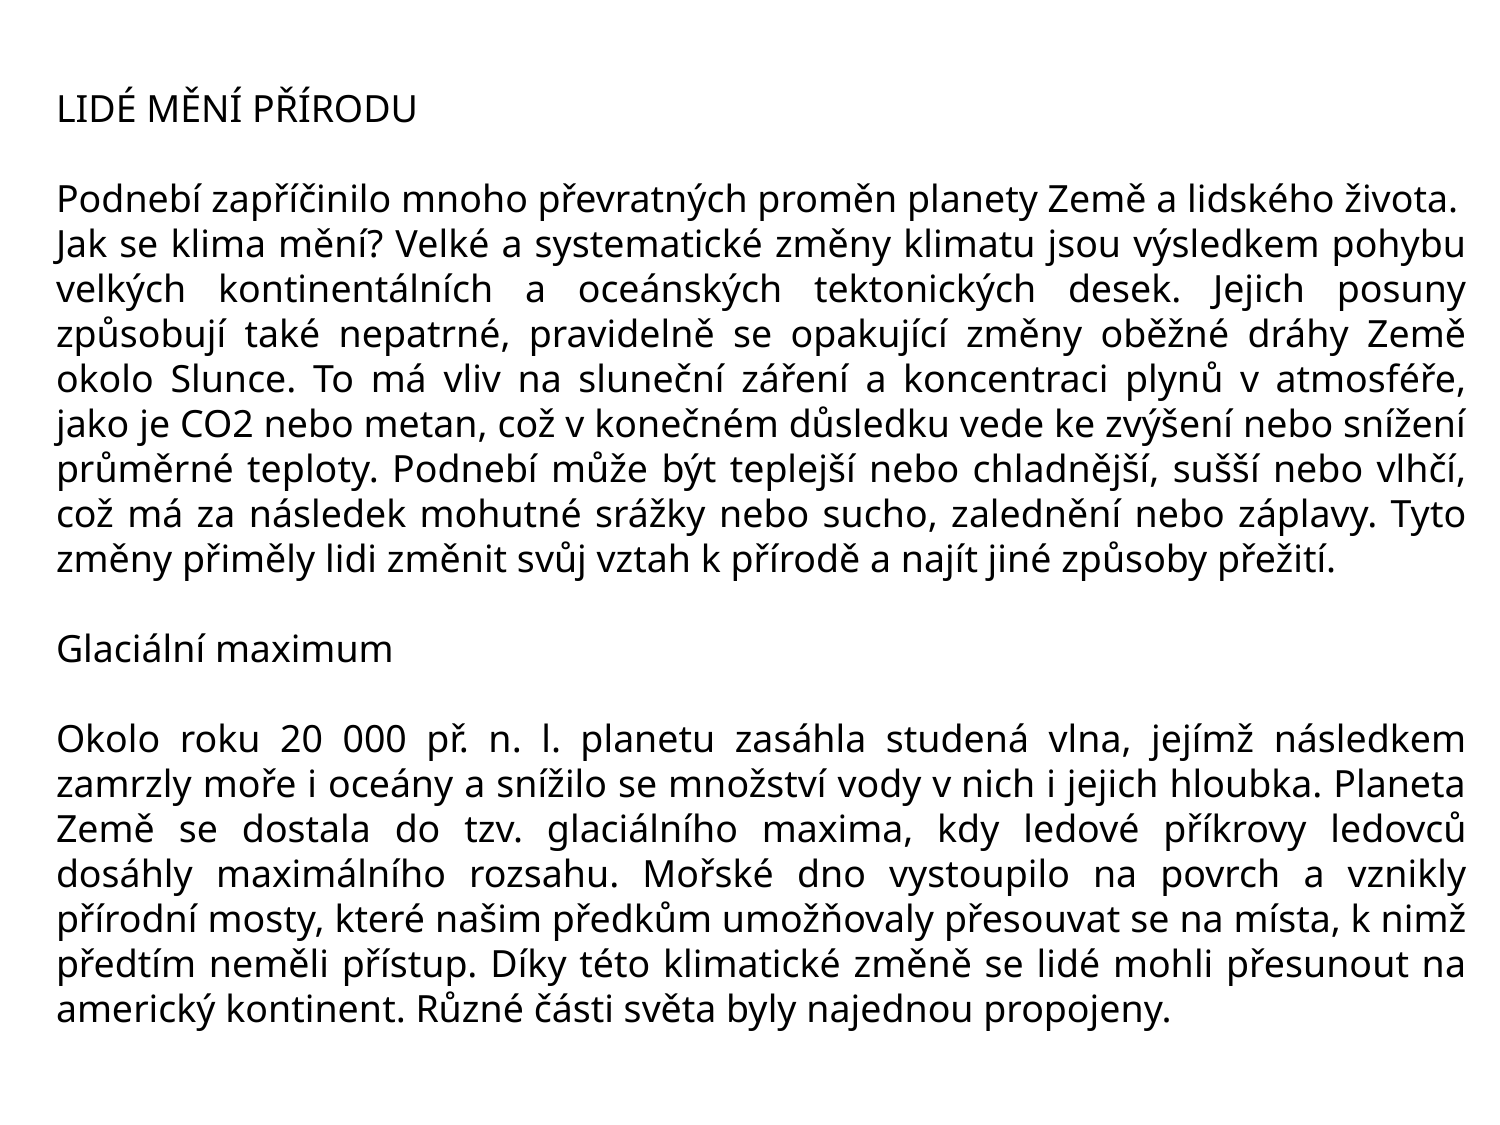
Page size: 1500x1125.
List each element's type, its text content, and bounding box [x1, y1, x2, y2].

text_box LIDÉ MĚNÍ PŘÍRODU Podnebí zapříčinilo mnoho převratných proměn planety Země a lidského života. Jak se klima mění? Velké a systematické změny klimatu jsou výsledkem pohybu velkých kontinentálních a oceánských tektonických desek. Jejich posuny způsobují také nepatrné, pravidelně se opakující změny oběžné dráhy Země okolo Slunce. To má vliv na sluneční záření a koncentraci plynů v atmosféře, jako je CO2 nebo metan, což v konečném důsledku vede ke zvýšení nebo snížení průměrné teploty. Podnebí může být teplejší nebo chladnější, sušší nebo vlhčí, což má za následek mohutné srážky nebo sucho, zalednění nebo záplavy. Tyto změny přiměly lidi změnit svůj vztah k přírodě a najít jiné způsoby přežití. Glaciální maximum Okolo roku 20 000 př. n. l. planetu zasáhla studená vlna, jejímž následkem zamrzly moře i oceány a snížilo se množství vody v nich i jejich hloubka. Planeta Země se dostala do tzv. glaciálního maxima, kdy ledové příkrovy ledovců dosáhly maximálního rozsahu. Mořské dno vystoupilo na povrch a vznikly přírodní mosty, které našim předkům umožňovaly přesouvat se na místa, k nimž předtím neměli přístup. Díky této klimatické změně se lidé mohli přesunout na americký kontinent. Různé části světa byly najednou propojeny. [41, 78, 1483, 1038]
